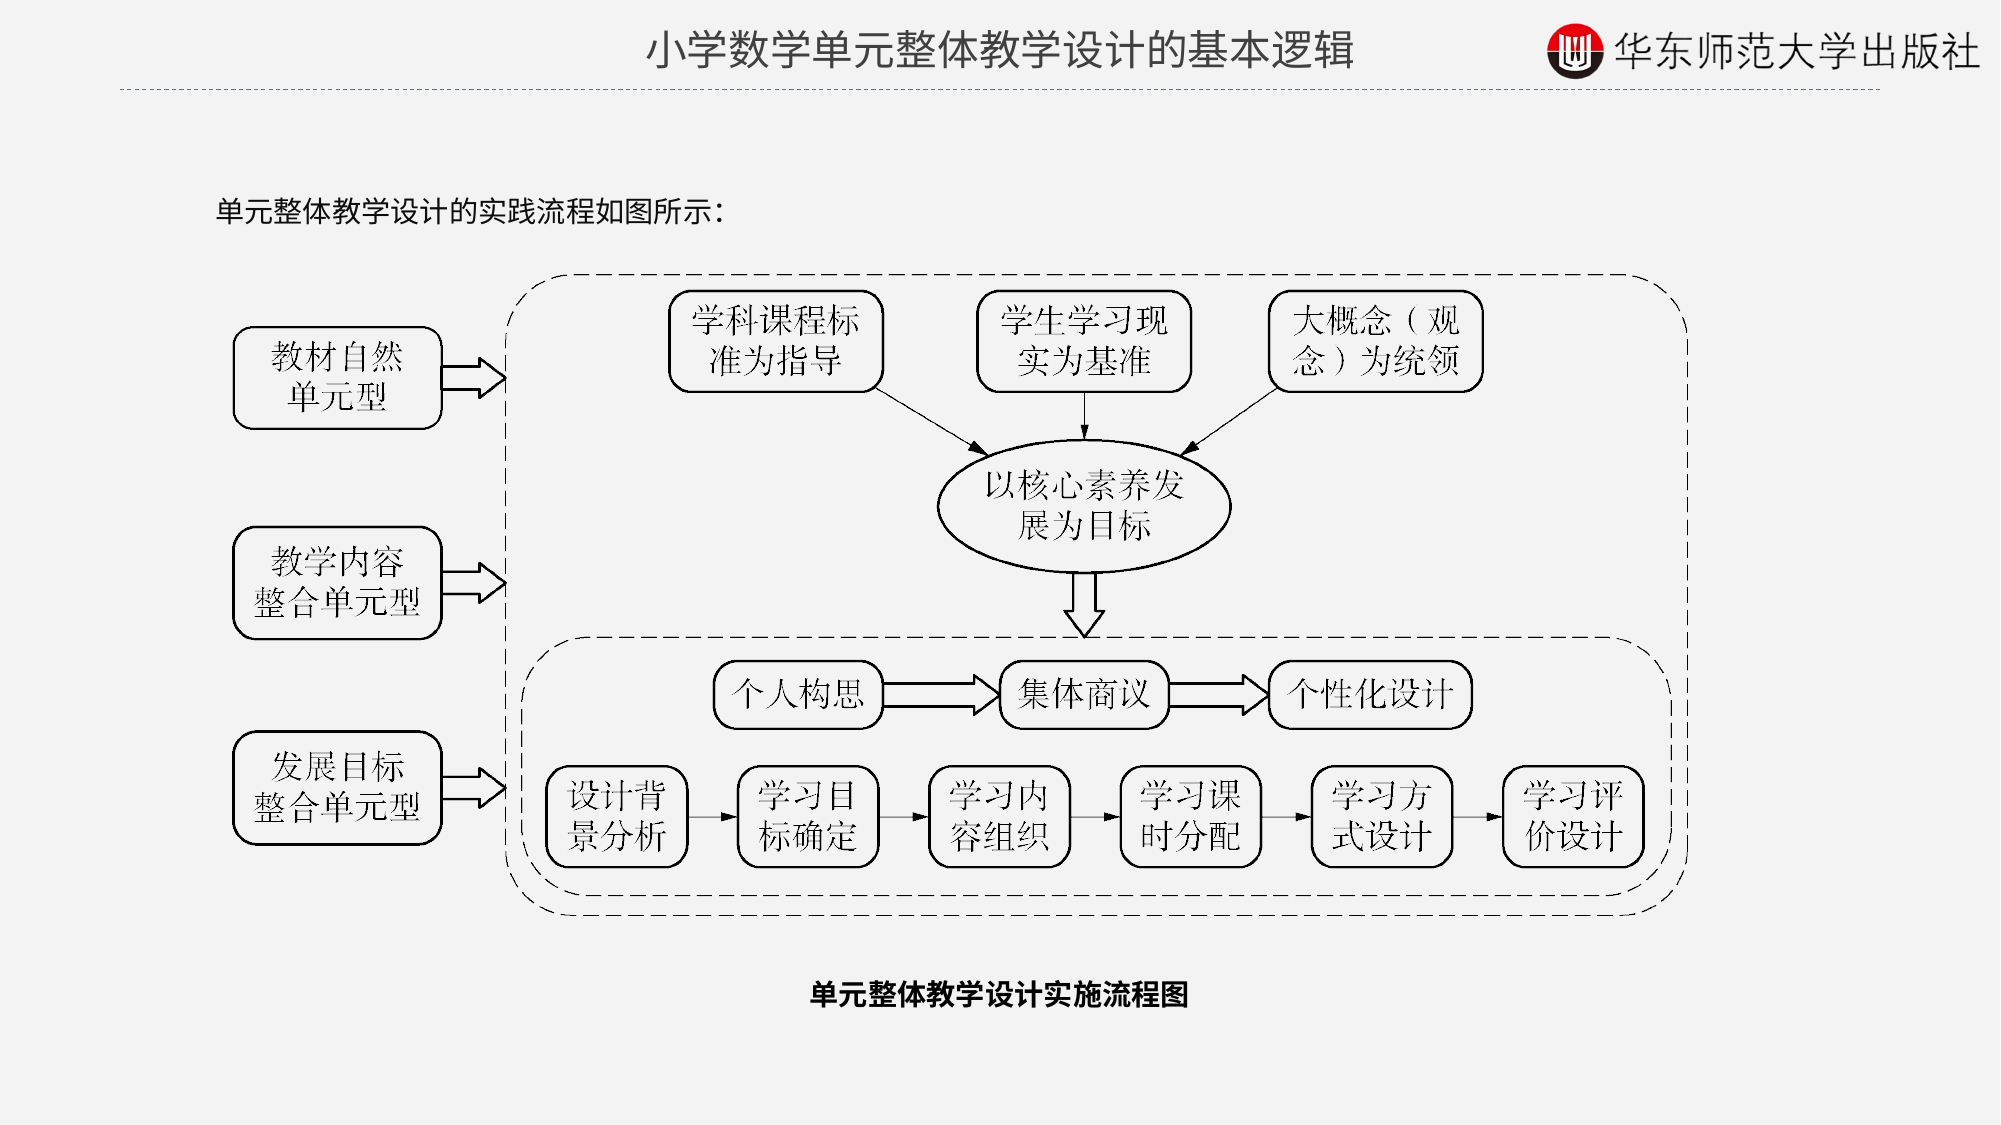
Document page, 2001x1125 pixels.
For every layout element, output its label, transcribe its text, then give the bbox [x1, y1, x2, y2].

text_box 单元整体教学设计实施流程图 [702, 968, 1298, 1019]
text_box 小学数学单元整体教学设计的基本逻辑 [619, 23, 1381, 74]
picture [232, 274, 1688, 916]
text_box 单元整体教学设计的实践流程如图所示： [142, 168, 1320, 236]
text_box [1536, 13, 1989, 83]
